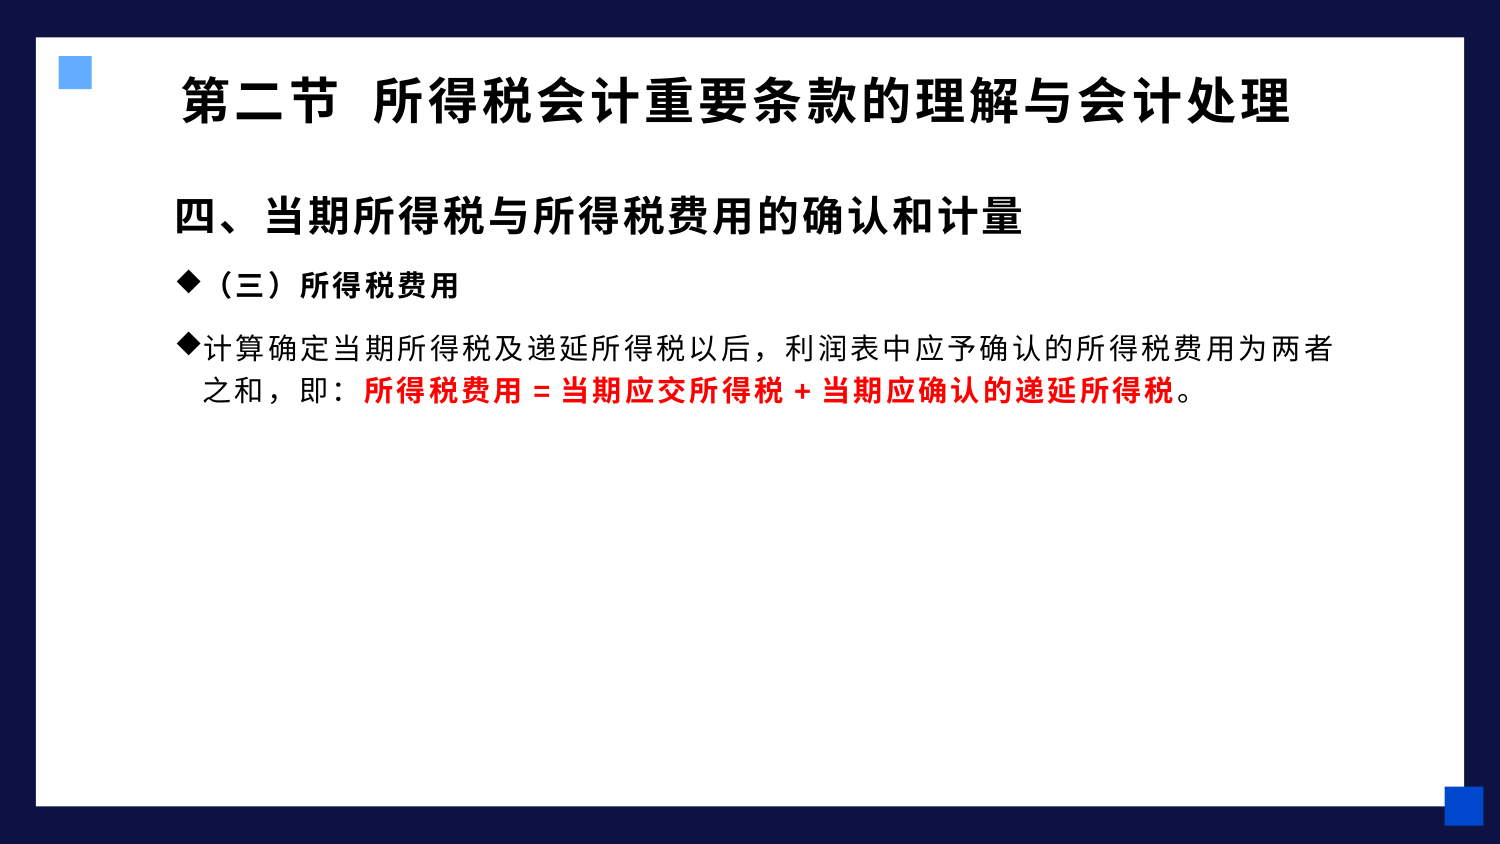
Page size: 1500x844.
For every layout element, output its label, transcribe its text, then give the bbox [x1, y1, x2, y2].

title 第二节 所得税会计重要条款的理解与会计处理 [141, 48, 1327, 138]
list 四、当期所得税与所得税费用的确认和计量 （三）所得税费用 计算确定当期所得税及递延所得税以后，利润表中应予确认的所得税费用为两者之和，即：所得税费用=当期应交所得税+当期应确认的递延所得税。 [157, 179, 1353, 604]
